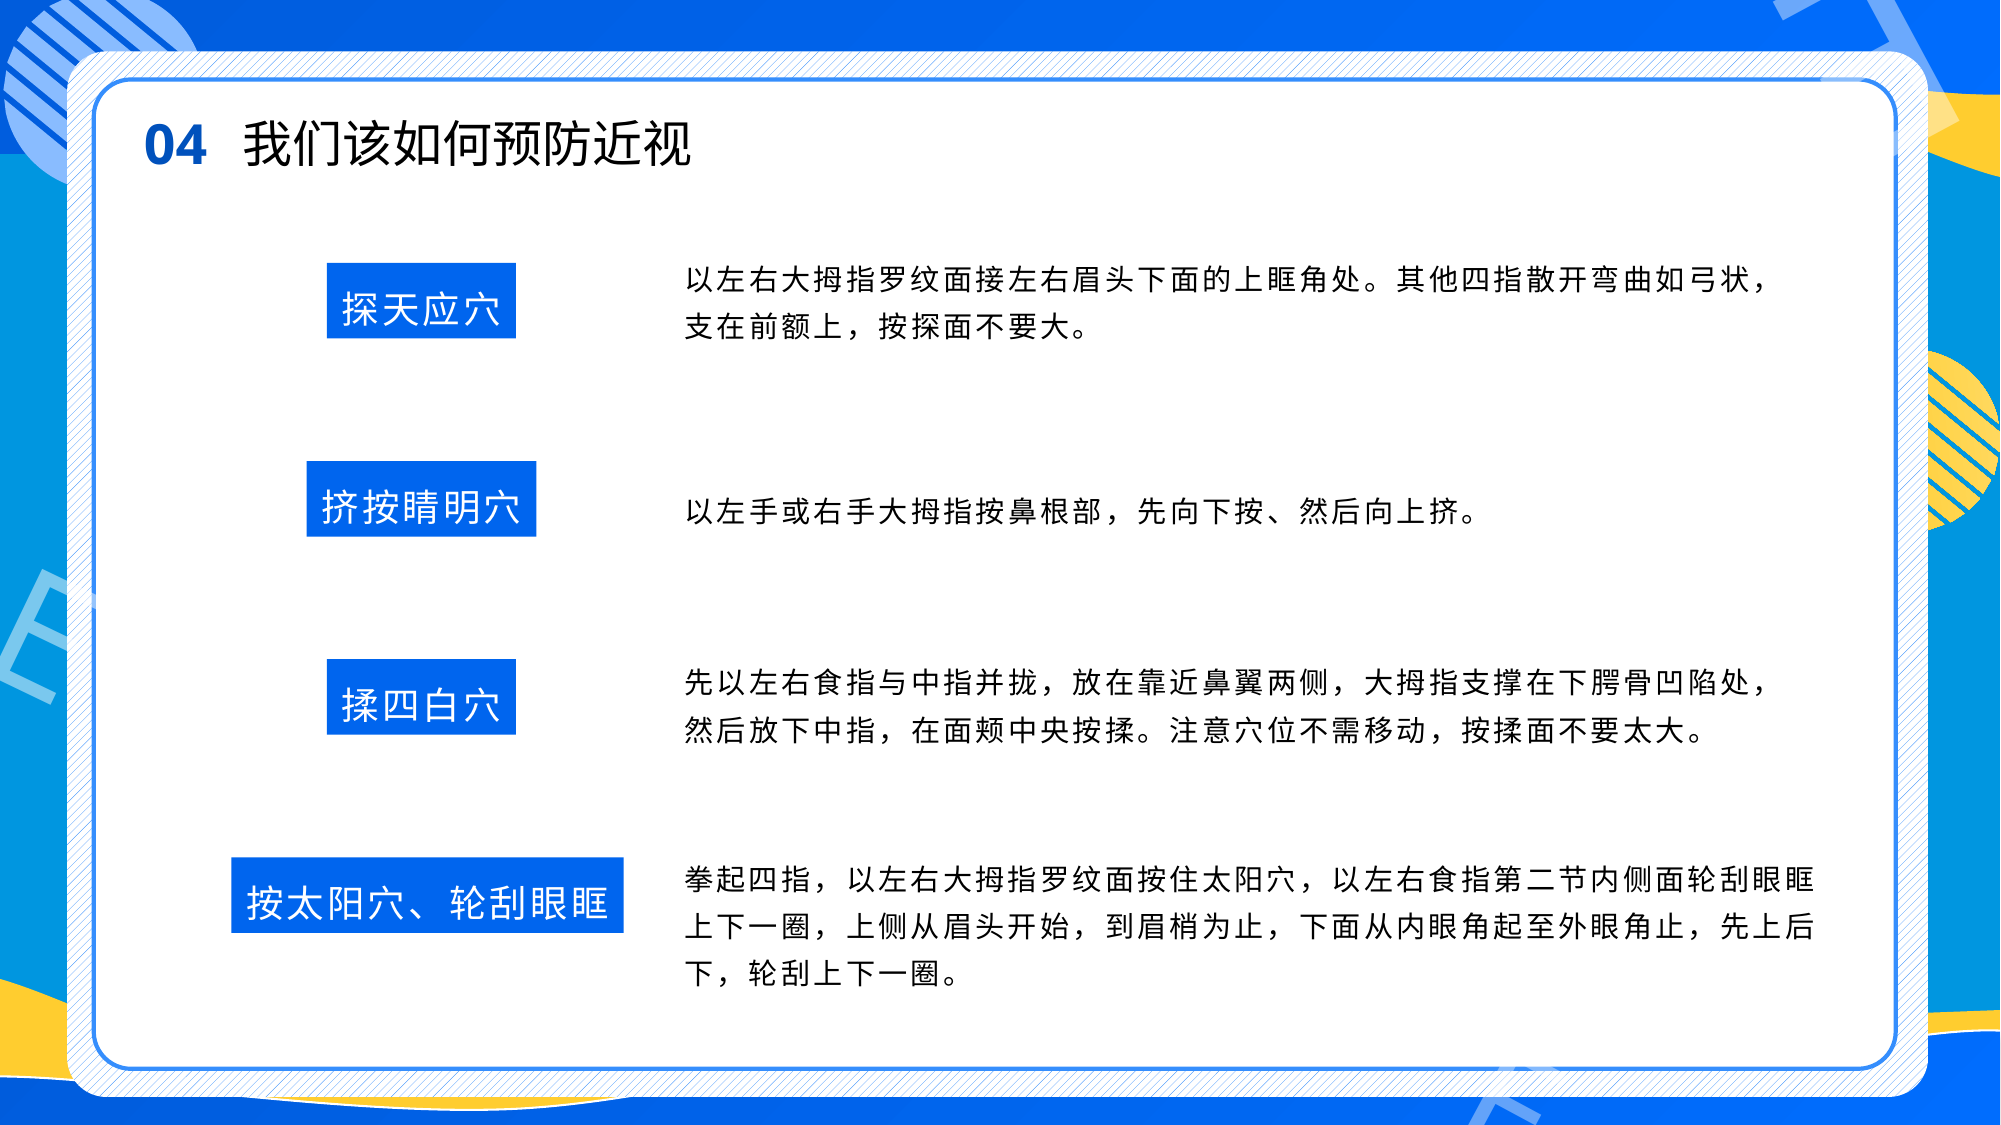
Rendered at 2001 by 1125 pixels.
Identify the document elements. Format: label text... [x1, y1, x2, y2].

text_box 拳起四指，以左右大拇指罗纹面按住太阳穴，以左右食指第二节内侧面轮刮眼眶上下一圈，上侧从眉头开始，到眉梢为止，下面从内眼角起至外眼角止，先上后下，轮刮上下一圈。 [669, 841, 1839, 999]
text_box 以左手或右手大拇指按鼻根部，先向下按、然后向上挤。 [669, 473, 1756, 536]
text_box 探天应穴 [326, 262, 516, 339]
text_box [125, 101, 800, 185]
text_box 挤按睛明穴 [306, 461, 537, 537]
text_box 以左右大拇指罗纹面接左右眉头下面的上眶角处。其他四指散开弯曲如弓状，支在前额上，按探面不要大。 [669, 241, 1801, 351]
text_box 按太阳穴、轮刮眼眶 [231, 857, 624, 933]
text_box 先以左右食指与中指并拢，放在靠近鼻翼两侧，大拇指支撑在下腭骨凹陷处，然后放下中指，在面颊中央按揉。注意穴位不需移动，按揉面不要太大。 [669, 645, 1771, 755]
text_box 揉四白穴 [326, 659, 516, 735]
